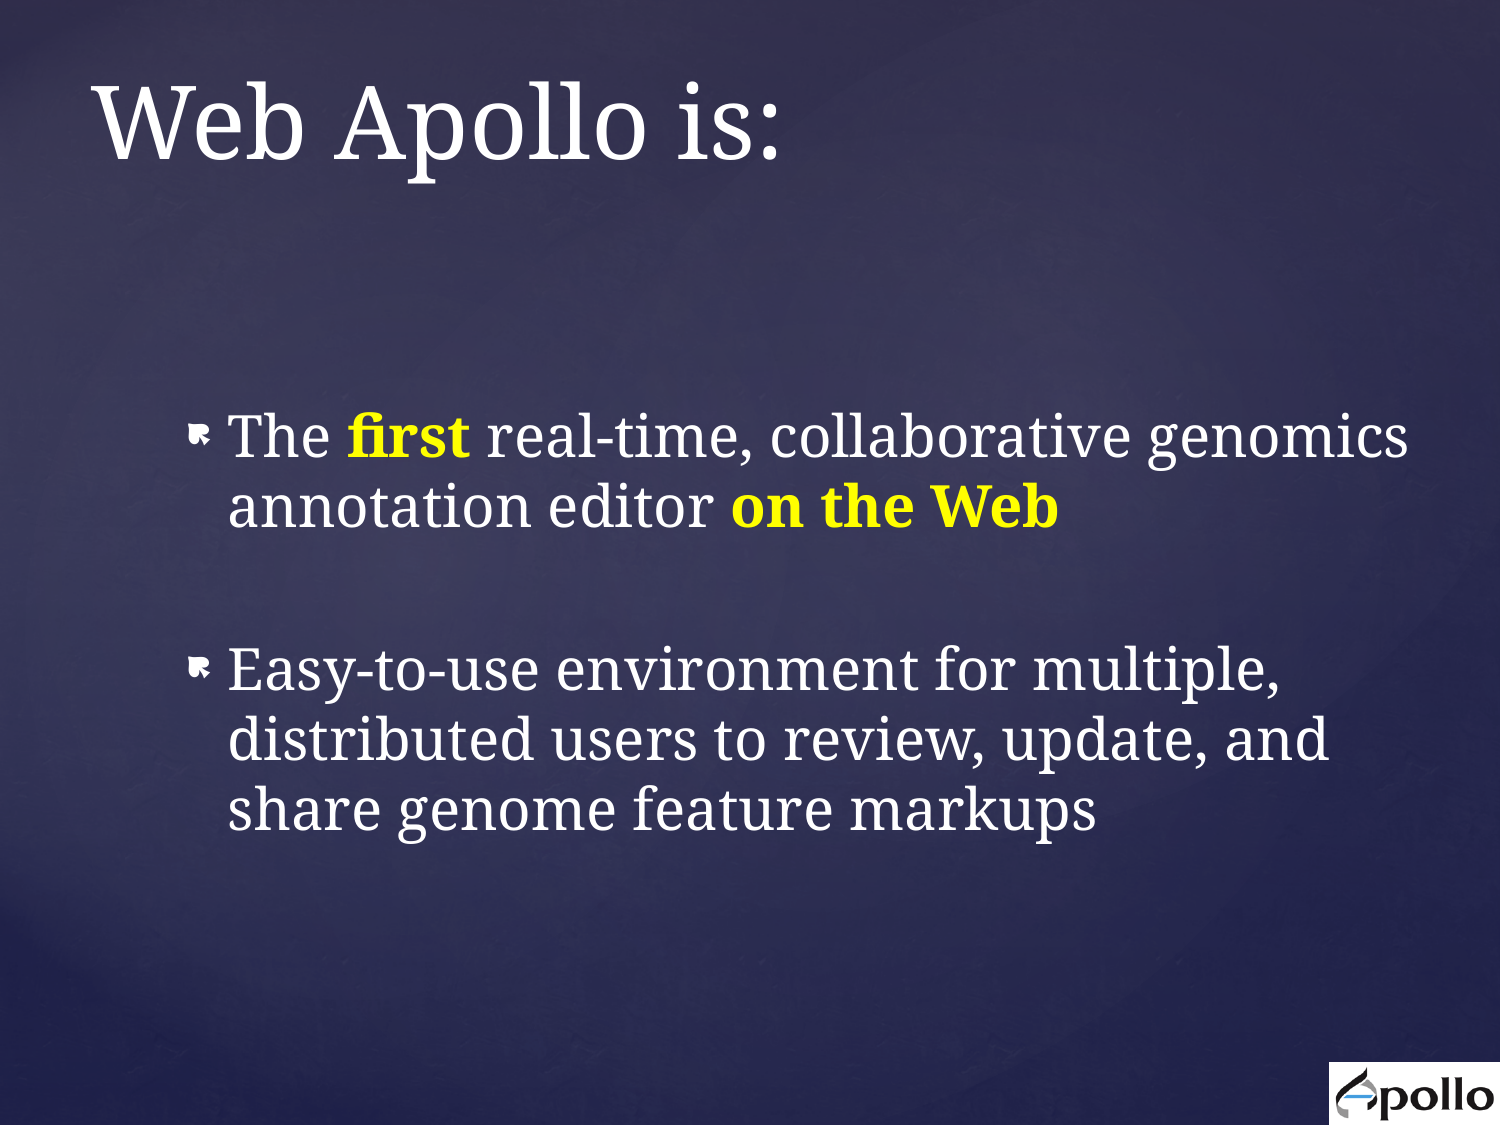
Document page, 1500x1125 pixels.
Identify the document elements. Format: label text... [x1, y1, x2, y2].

title Web Apollo is: [75, 37, 1313, 188]
list The first real-time, collaborative genomics annotation editor on the Web Easy-to-use environment for multiple, distributed users to review, update, and share genome feature markups [167, 244, 1430, 998]
picture [1328, 1062, 1500, 1125]
